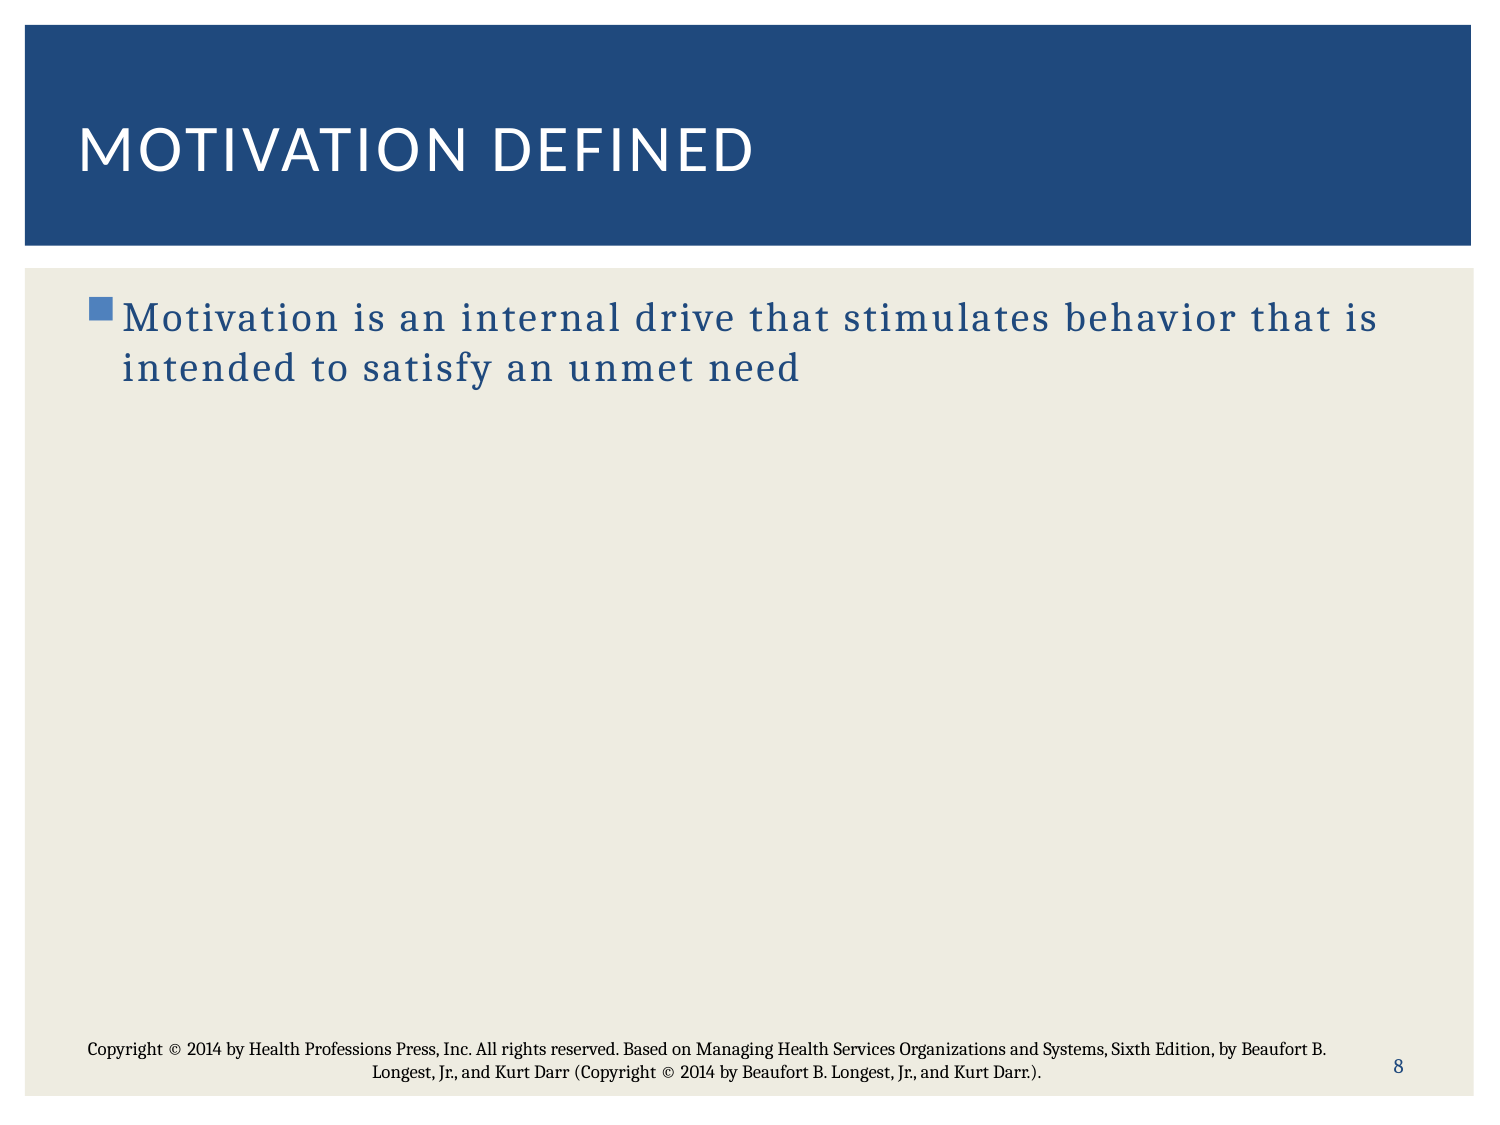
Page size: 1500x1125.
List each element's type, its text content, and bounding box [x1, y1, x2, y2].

title Motivation Defined [62, 58, 1438, 232]
slide_number 8 [1349, 1041, 1448, 1089]
list Motivation is an internal drive that stimulates behavior that is intended to satisfy an unmet need [62, 281, 1442, 1005]
